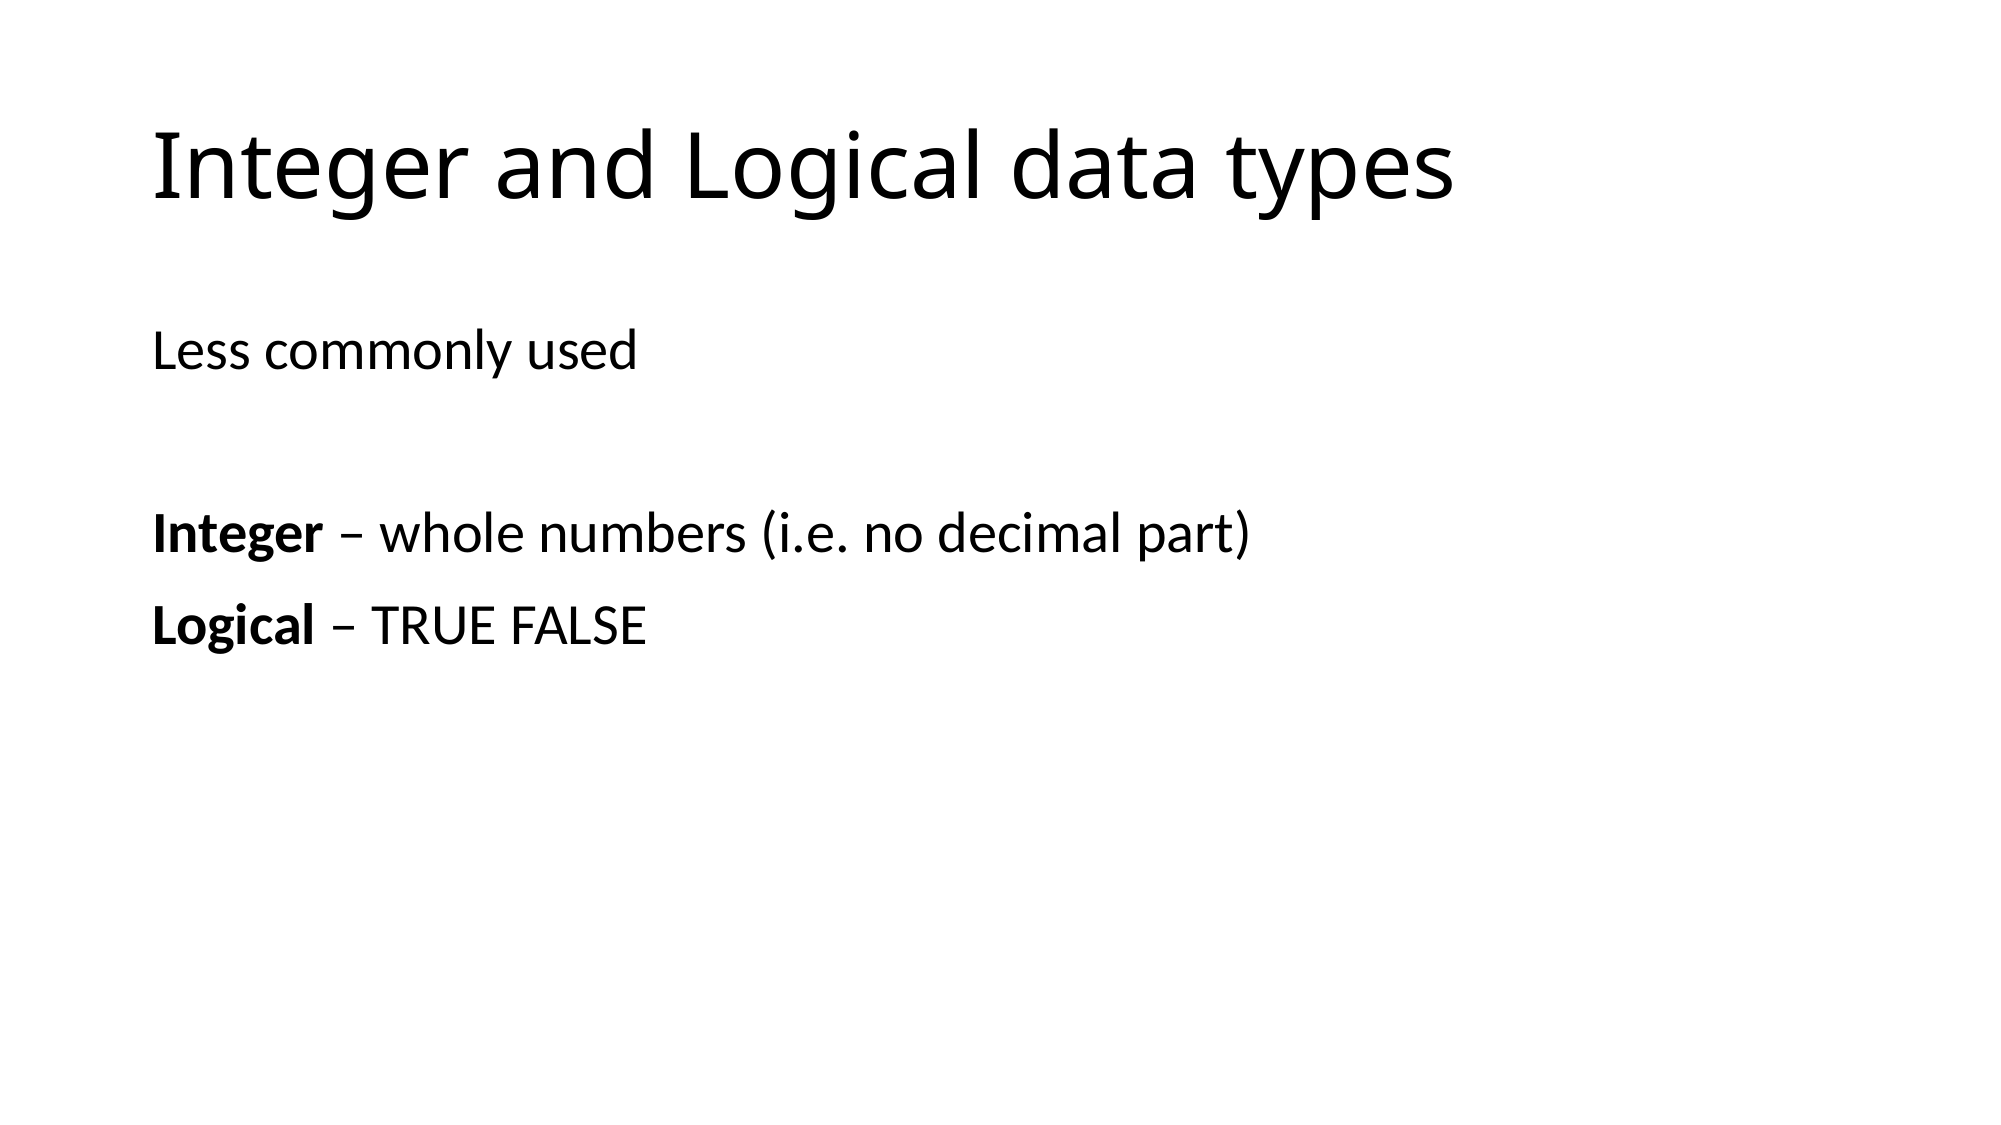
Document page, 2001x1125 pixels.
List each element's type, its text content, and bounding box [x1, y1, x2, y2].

title Integer and Logical data types [137, 59, 1863, 278]
list Less commonly used Integer – whole numbers (i.e. no decimal part) Logical – TRUE FALSE [137, 299, 1863, 1014]
